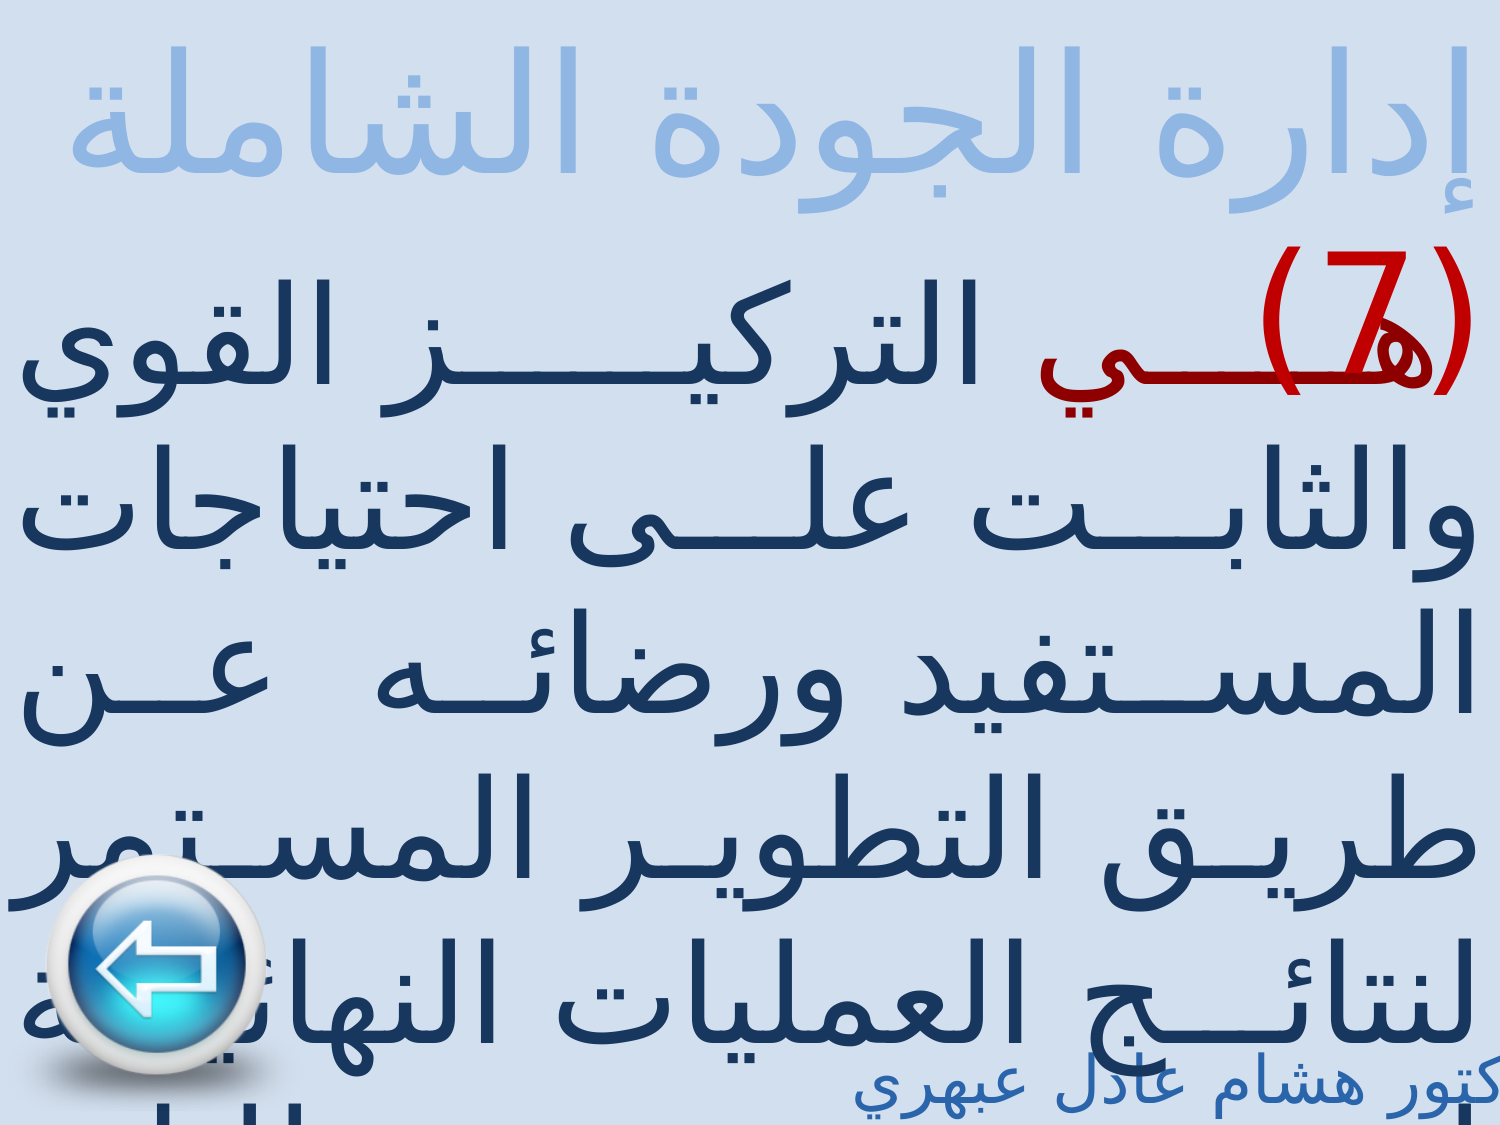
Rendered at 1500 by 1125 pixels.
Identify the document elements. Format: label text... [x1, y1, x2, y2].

picture [0, 812, 313, 1125]
text_box هي التركيز القوي والثابت على احتياجات المستفيد ورضائه عن طريق التطوير المستمر لنتائج العمليات النهائية لتحقق متطلبات المستفيد. [0, 415, 1500, 1125]
text_box إدارة الجودة الشاملة (7) [0, 0, 1500, 415]
